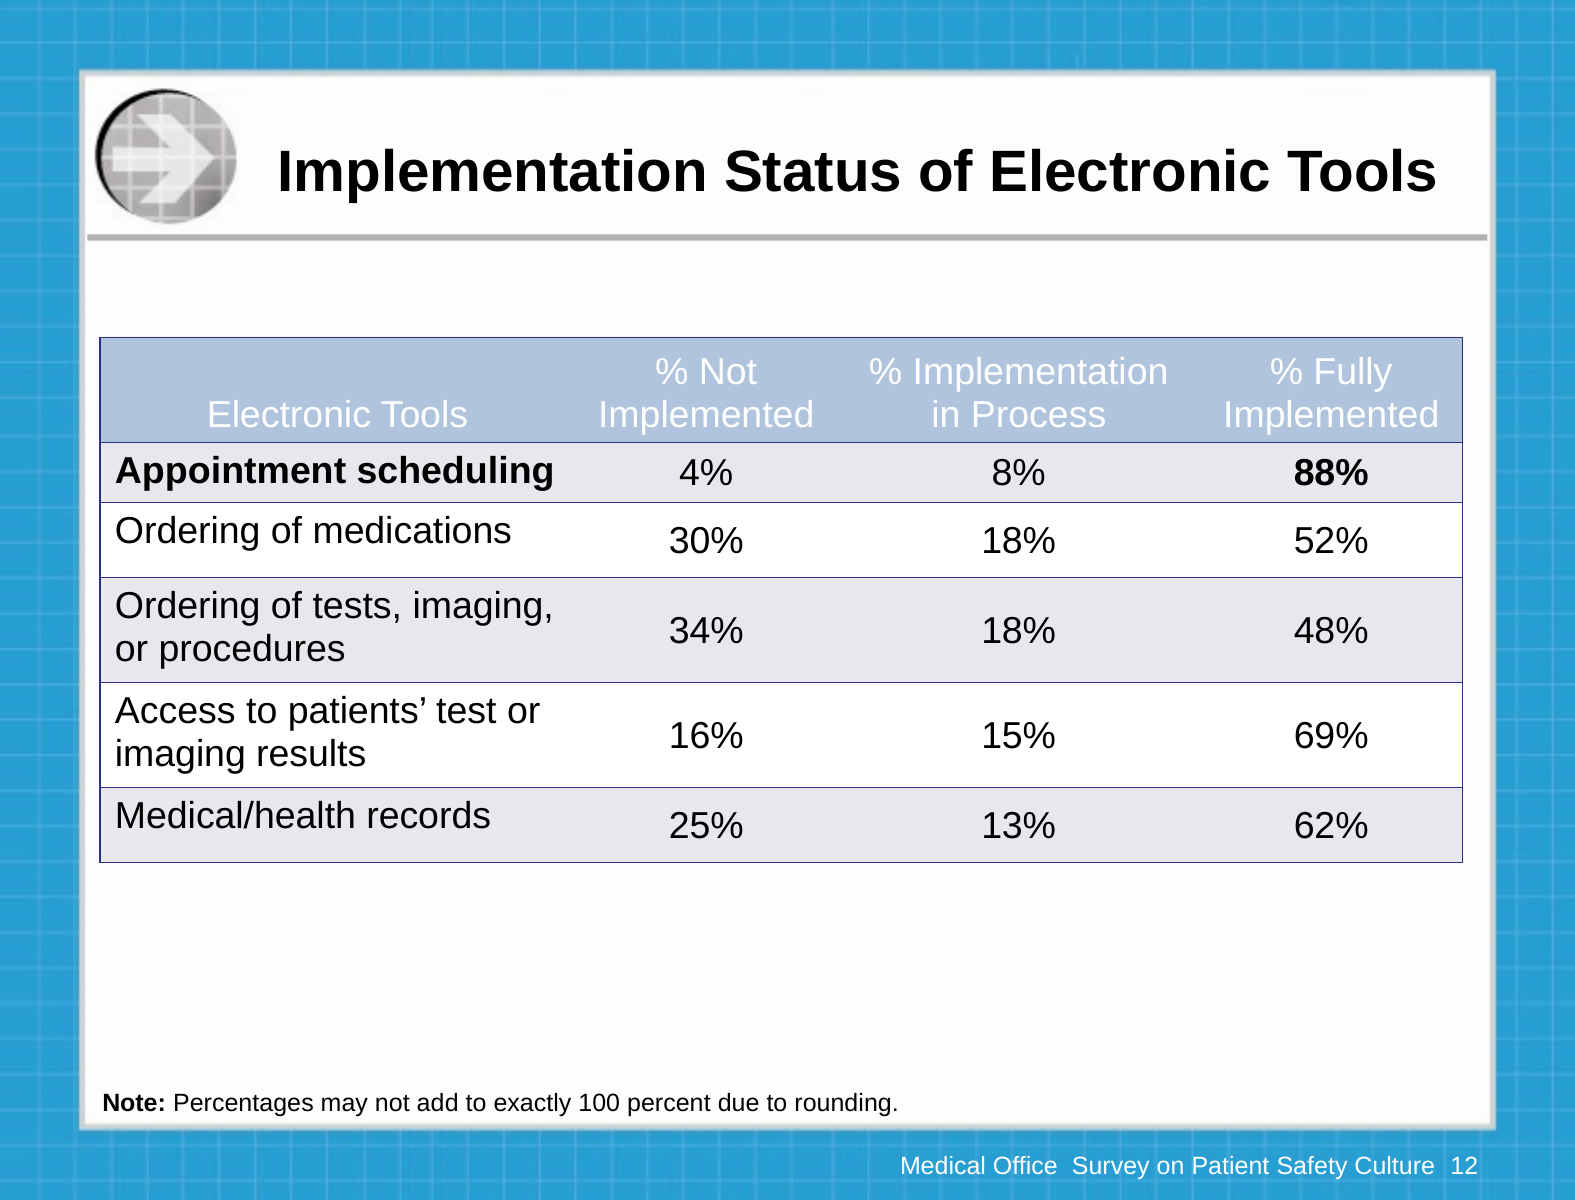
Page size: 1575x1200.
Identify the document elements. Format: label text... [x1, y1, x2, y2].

table_cell 30% [575, 503, 837, 577]
table_cell Ordering of tests, imaging, or procedures [101, 578, 575, 682]
table_cell Appointment scheduling [101, 443, 575, 502]
table_cell 13% [837, 788, 1200, 862]
table_cell 4% [575, 443, 837, 502]
table_cell 34% [575, 578, 837, 682]
text_box Note: Percentages may not add to exactly 100 percent due to rounding. [87, 1079, 1400, 1125]
picture [0, 0, 1575, 1200]
table_header % Implementation in Process [837, 338, 1200, 442]
table_cell Ordering of medications [101, 503, 575, 577]
table_cell Access to patients’ test or imaging results [101, 683, 575, 787]
table_cell 88% [1200, 443, 1462, 502]
table_cell 62% [1200, 788, 1462, 862]
table_cell 18% [837, 578, 1200, 682]
table_cell 48% [1200, 578, 1462, 682]
title Implementation Status of Electronic Tools [262, 87, 1497, 249]
table_cell 25% [575, 788, 837, 862]
table_header Electronic Tools [101, 338, 575, 442]
table_header % Not Implemented [575, 338, 837, 442]
table_cell Medical/health records [101, 788, 575, 862]
table_cell 52% [1200, 503, 1462, 577]
table_cell 8% [837, 443, 1200, 502]
table_cell 18% [837, 503, 1200, 577]
table_header % Fully Implemented [1200, 338, 1462, 442]
table_cell 69% [1200, 683, 1462, 787]
table_cell 16% [575, 683, 837, 787]
table_cell 15% [837, 683, 1200, 787]
